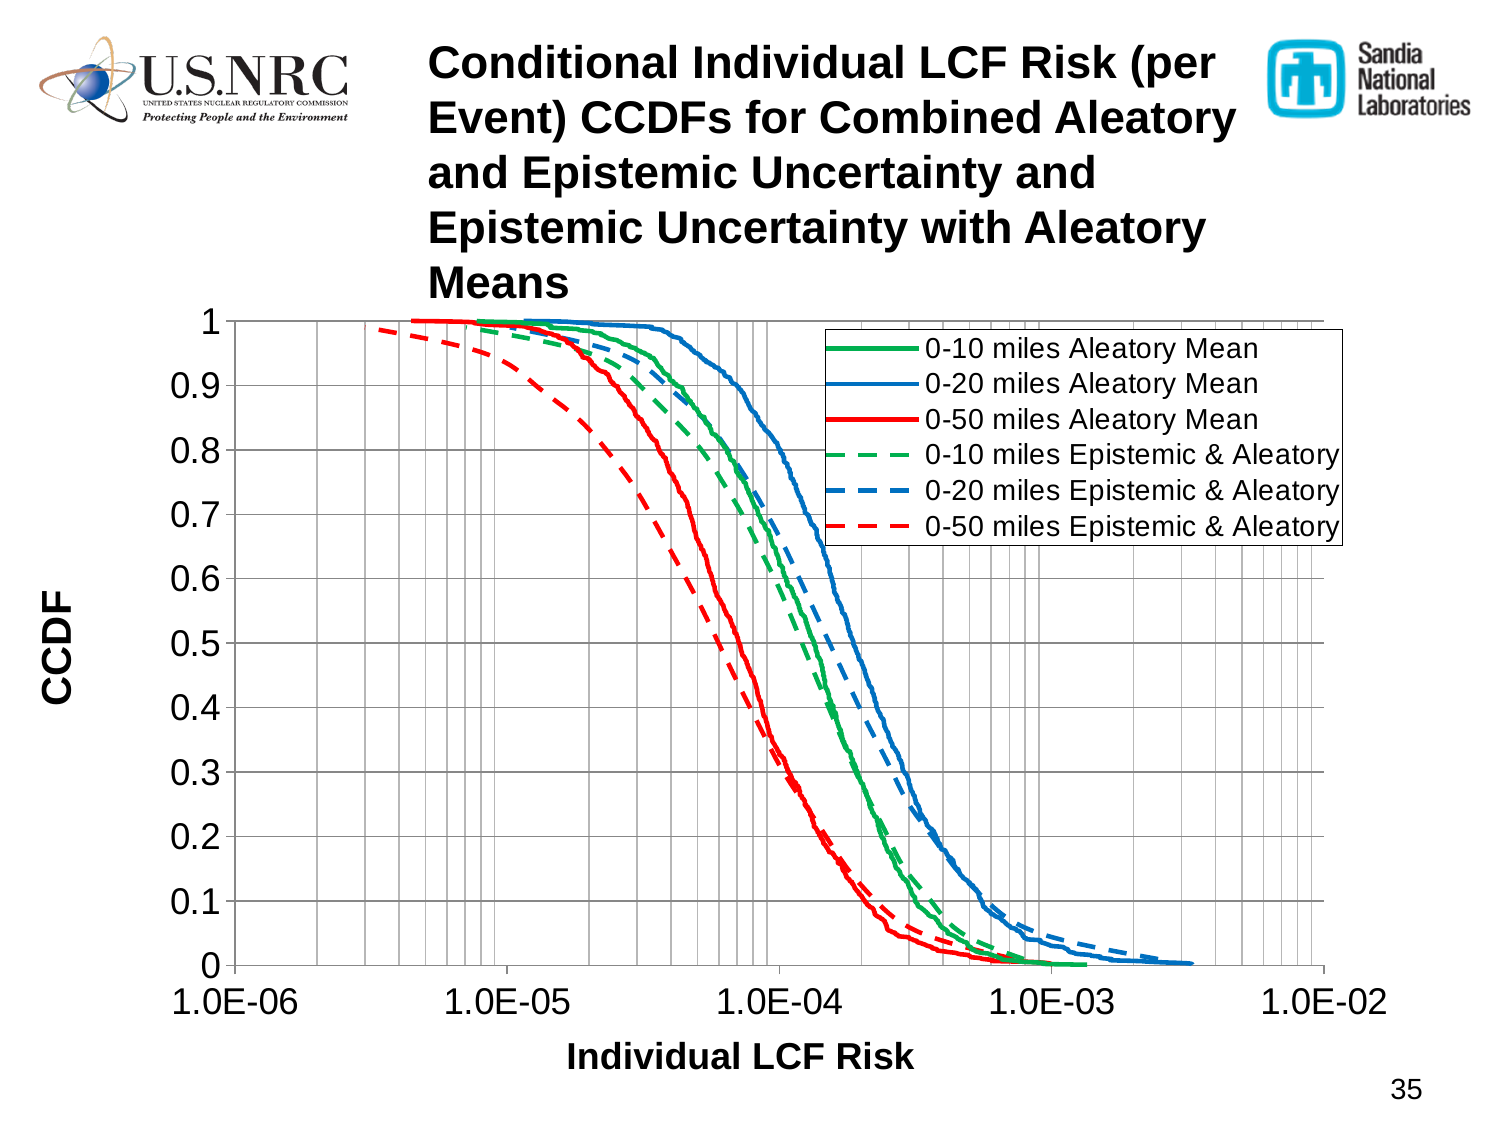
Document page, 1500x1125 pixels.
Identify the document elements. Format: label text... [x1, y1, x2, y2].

slide_number 35 [1353, 1062, 1461, 1113]
text_box CCDF [21, 537, 87, 722]
picture [1338, 33, 1475, 126]
title Conditional Individual LCF Risk (per Event) CCDFs for Combined Aleatory and Epistemic Uncertainty and Epistemic Uncertainty with Aleatory Means [412, 24, 1338, 138]
chart [99, 299, 1388, 1026]
picture [37, 33, 350, 126]
text_box Individual LCF Risk [551, 1035, 930, 1085]
